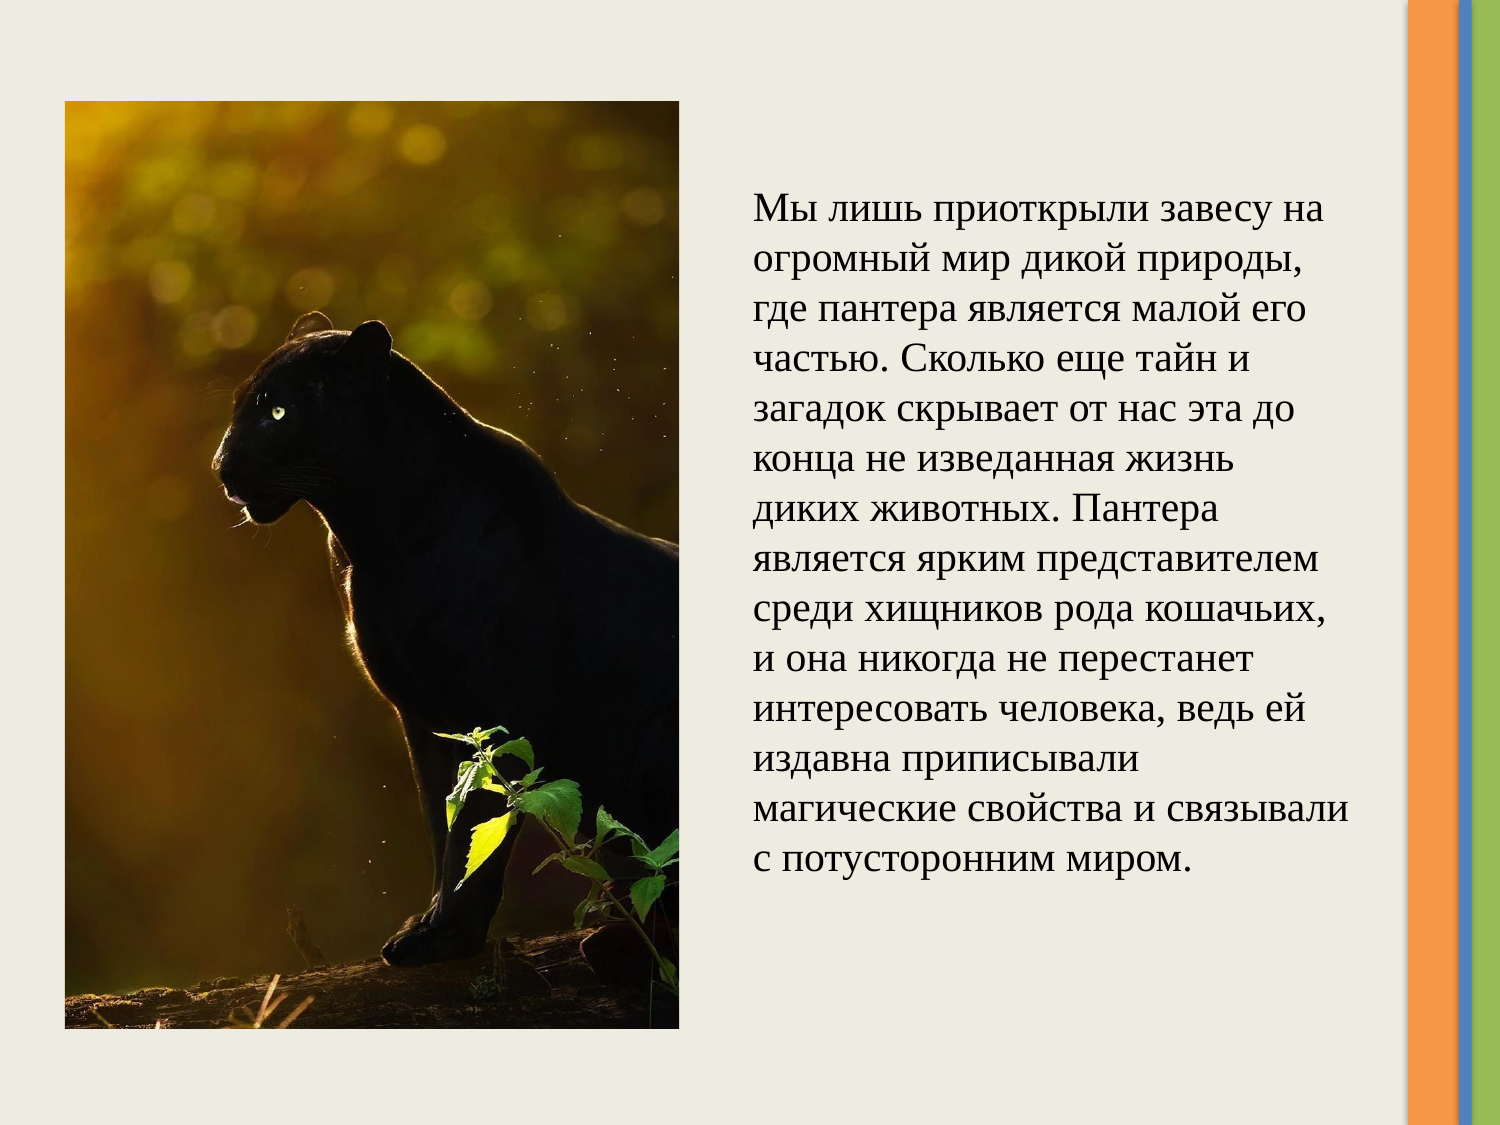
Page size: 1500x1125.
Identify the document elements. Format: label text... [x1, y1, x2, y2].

picture [64, 101, 680, 1030]
text_box Мы лишь приоткрыли завесу на огромный мир дикой природы, где пантера является малой его частью. Сколько еще тайн и загадок скрывает от нас эта до конца не изведанная жизнь диких животных. Пантера является ярким представителем среди хищников рода кошачьих, и она никогда не перестанет интересовать человека, ведь ей издавна приписывали магические свойства и связывали с потусторонним миром. [738, 172, 1365, 988]
